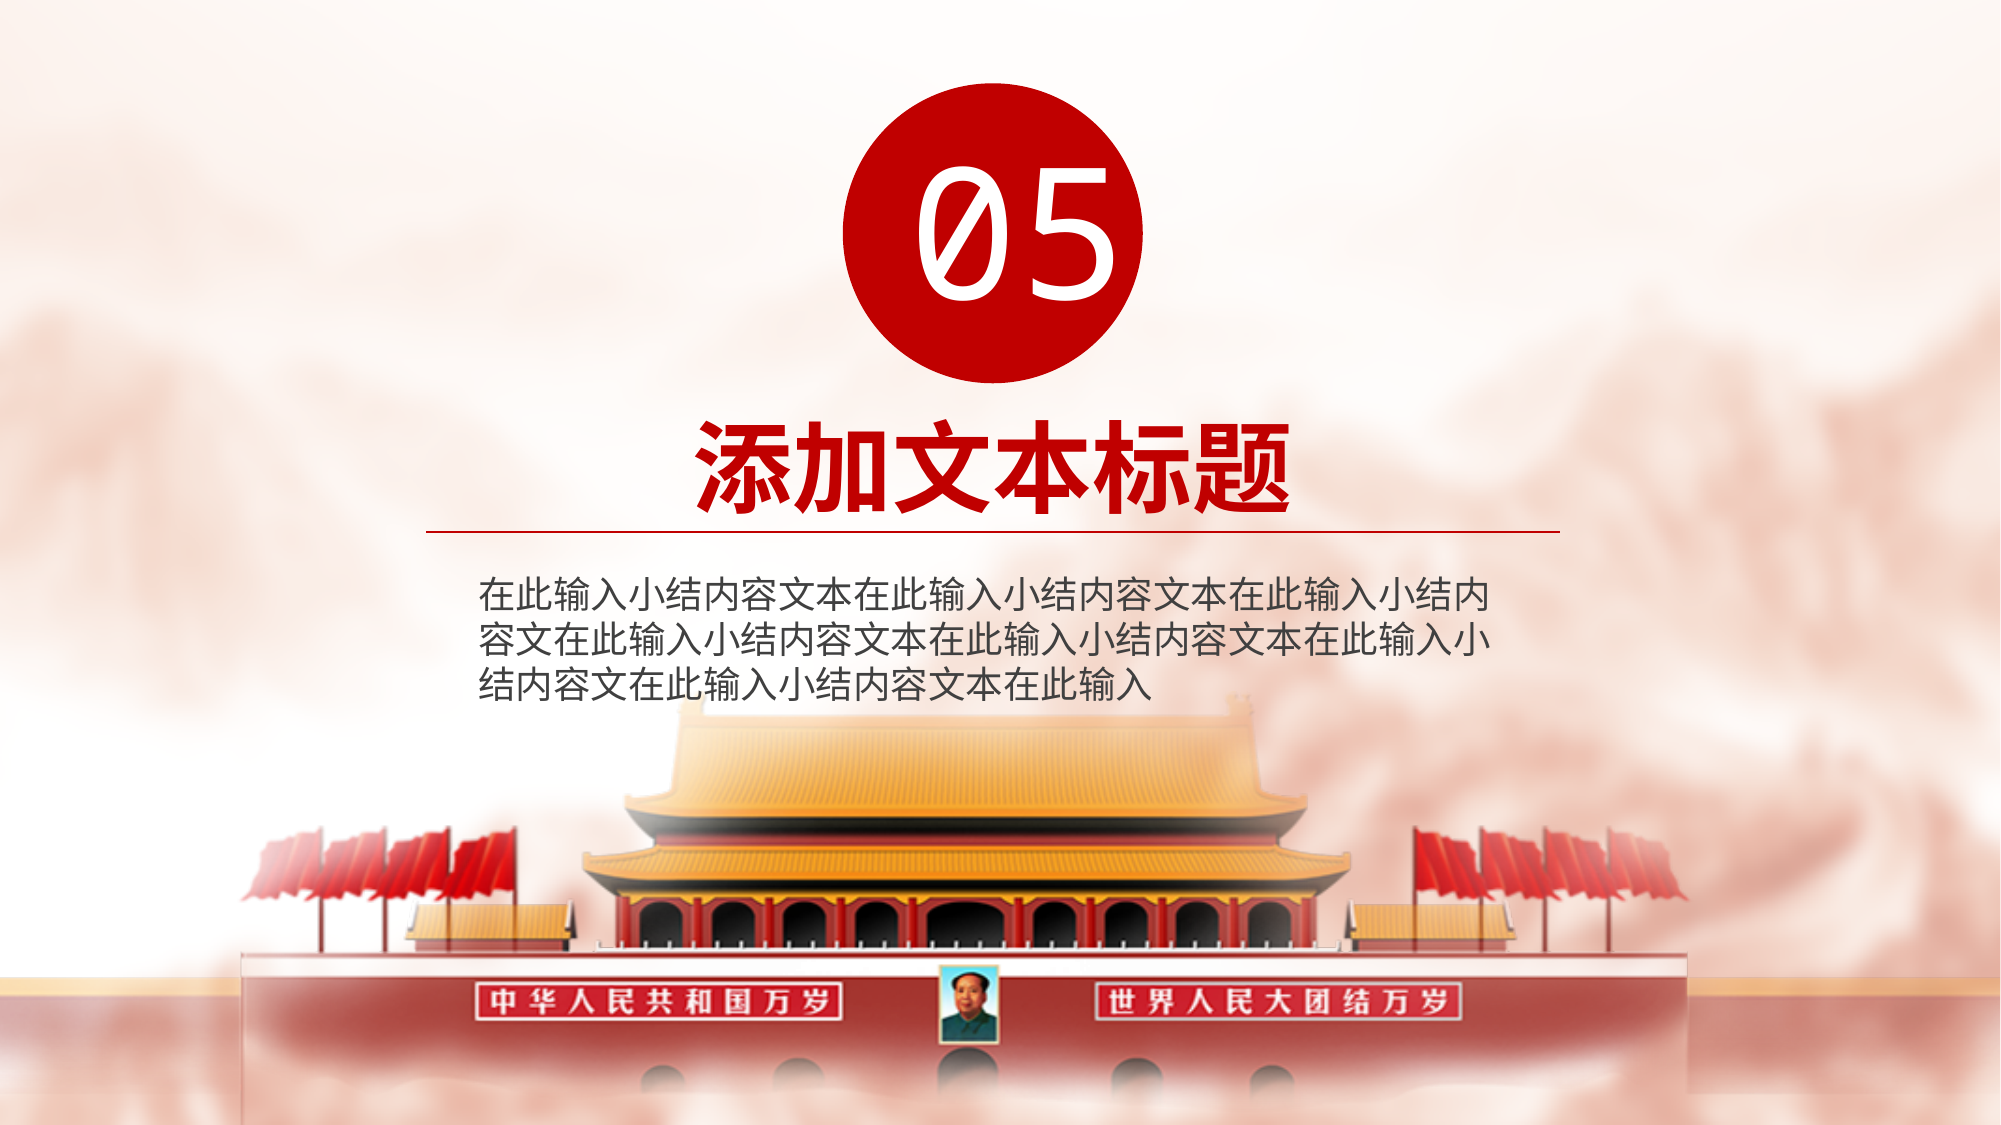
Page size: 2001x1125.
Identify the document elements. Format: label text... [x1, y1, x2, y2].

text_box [842, 83, 1223, 384]
picture [0, 0, 2001, 1125]
text_box 添加文本标题 [479, 397, 1506, 531]
text_box 在此输入小结内容文本在此输入小结内容文本在此输入小结内容文在此输入小结内容文本在此输入小结内容文本在此输入小结内容文在此输入小结内容文本在此输入 [463, 563, 1527, 691]
